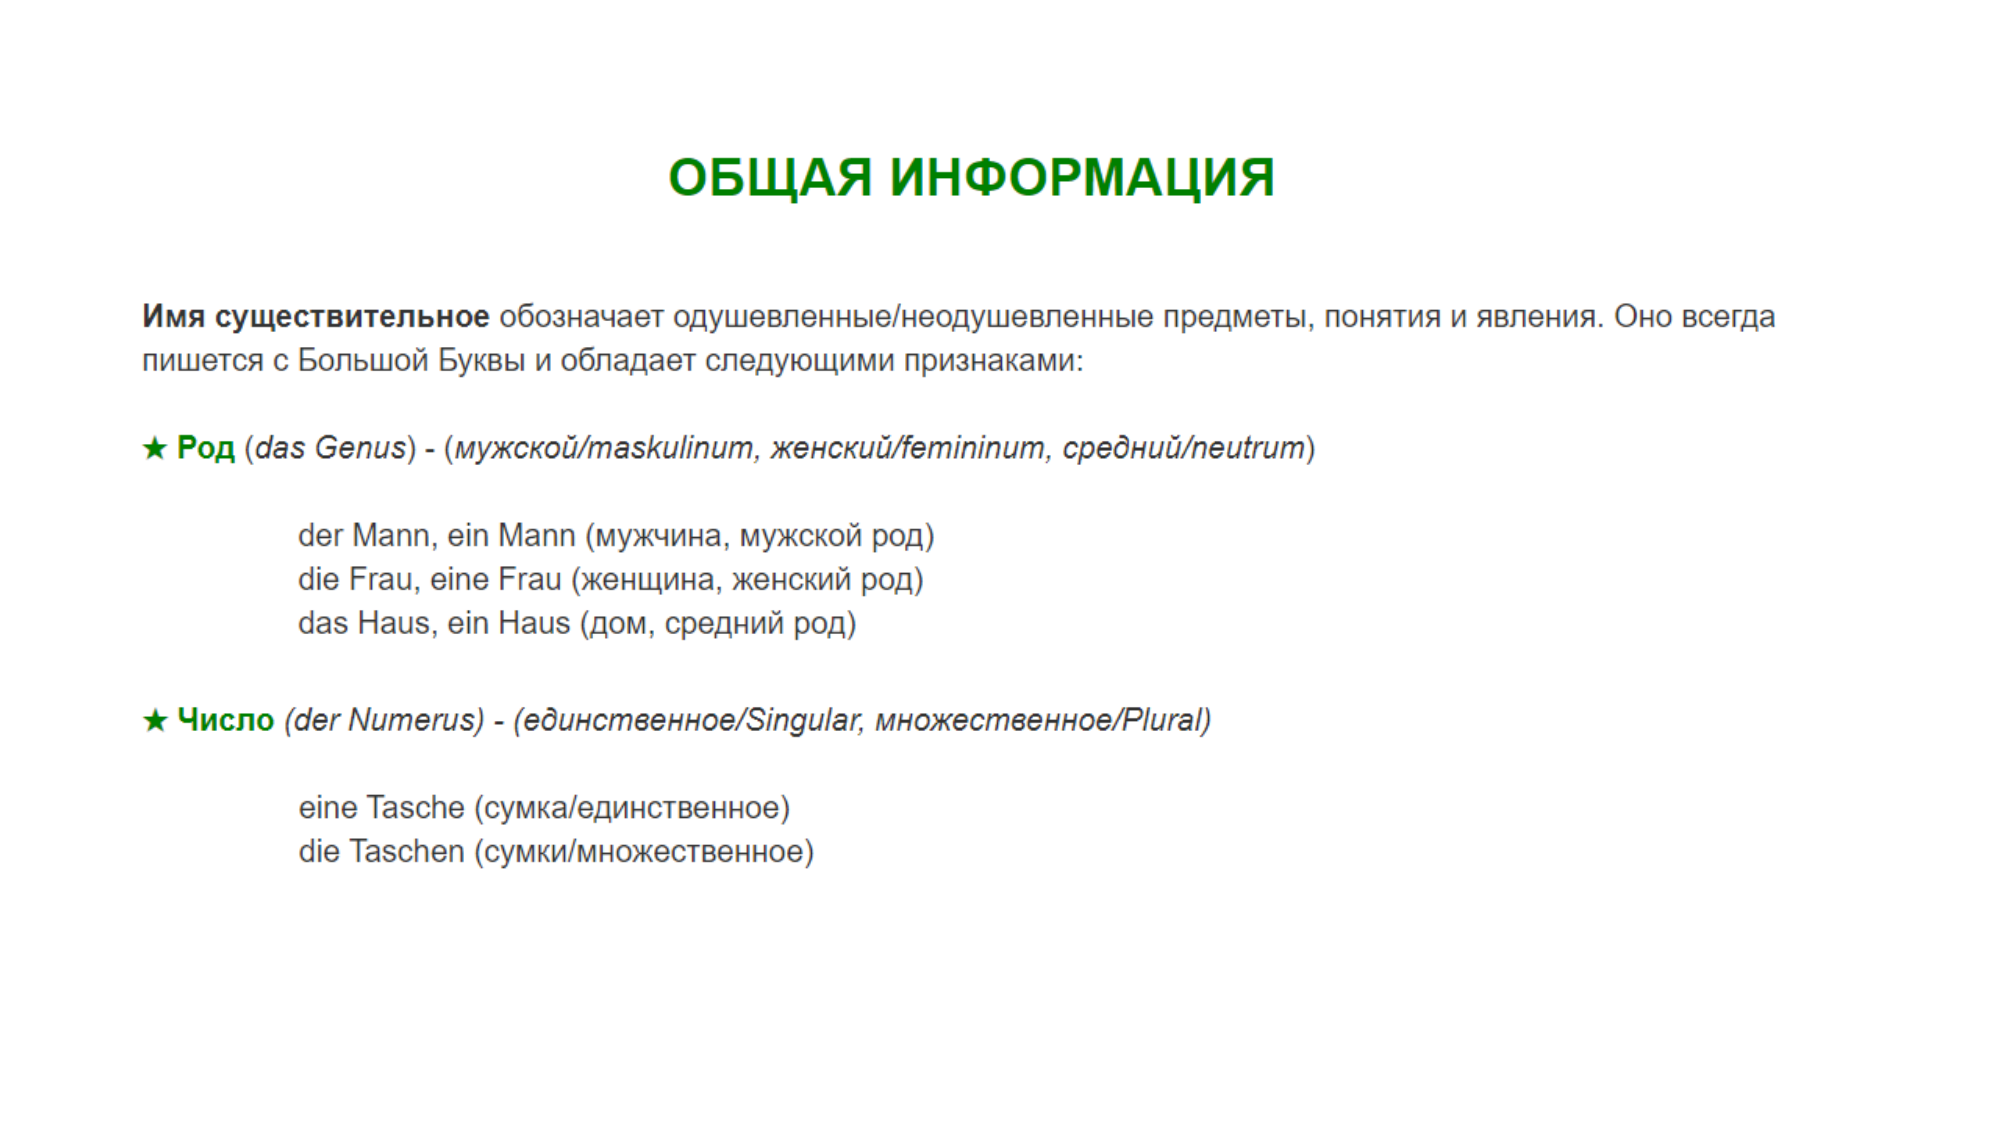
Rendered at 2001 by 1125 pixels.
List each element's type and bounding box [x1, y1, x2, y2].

picture [106, 116, 1845, 917]
